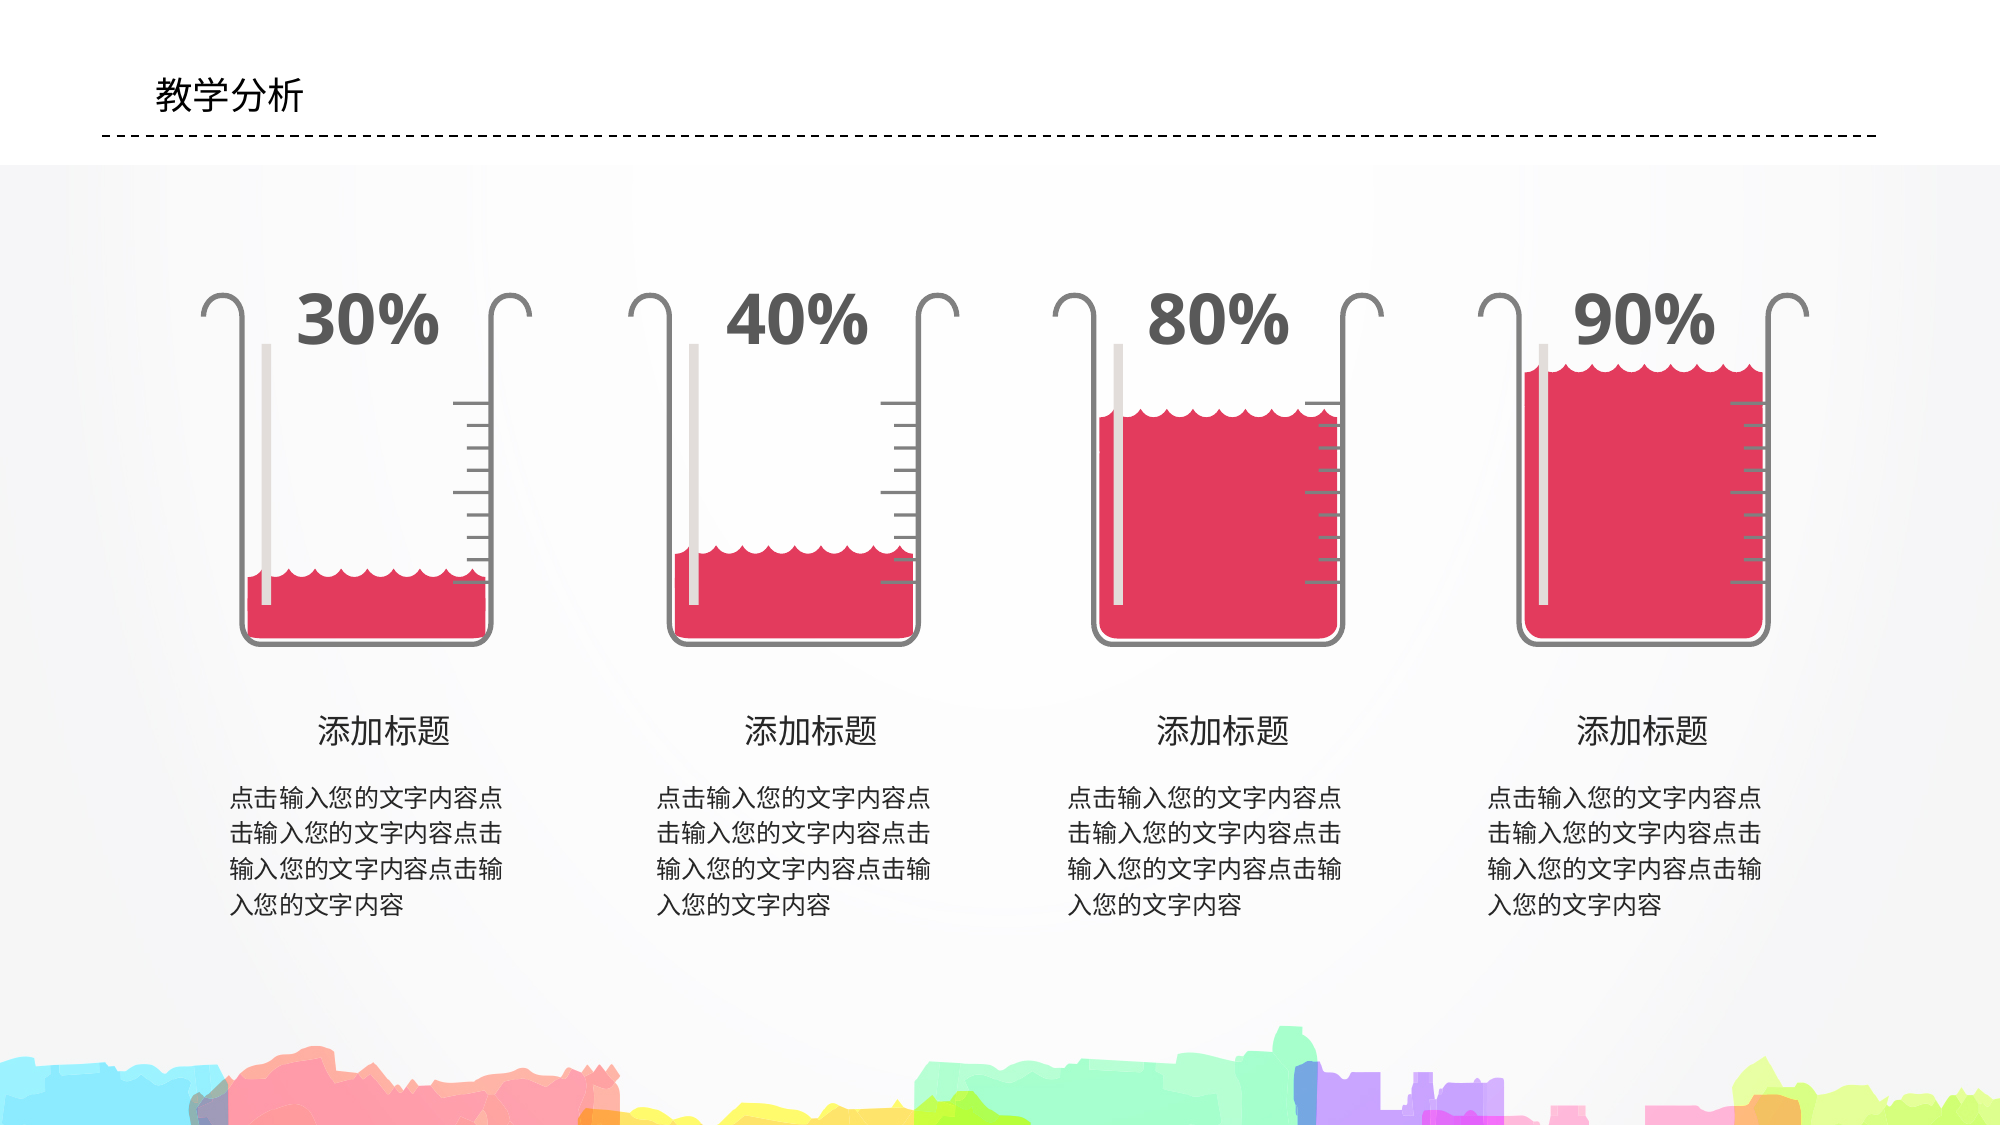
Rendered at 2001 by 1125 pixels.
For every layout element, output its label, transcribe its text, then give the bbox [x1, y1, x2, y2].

picture [0, 0, 2000, 1125]
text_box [200, 266, 1810, 930]
text_box 教学分析 [140, 64, 321, 125]
